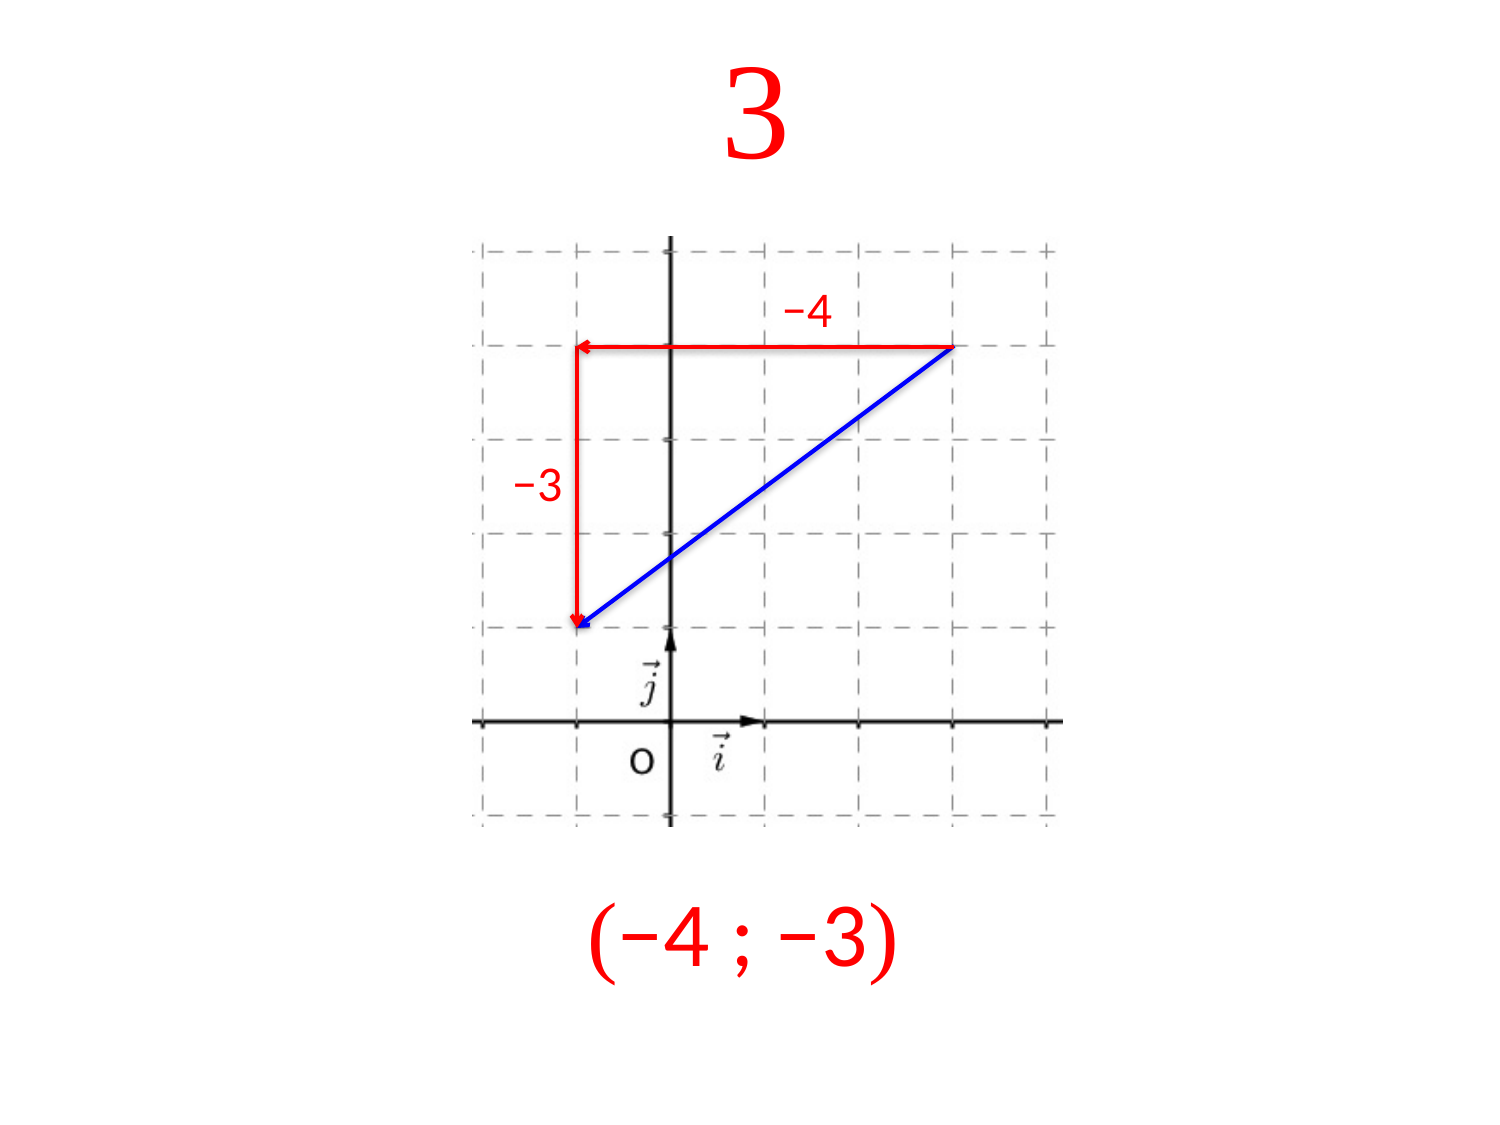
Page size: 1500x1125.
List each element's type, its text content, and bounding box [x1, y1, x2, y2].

picture [472, 235, 1064, 827]
text_box 3 [5, 0, 1500, 208]
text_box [582, 353, 955, 629]
text_box (−4 ; −3) [572, 867, 924, 993]
